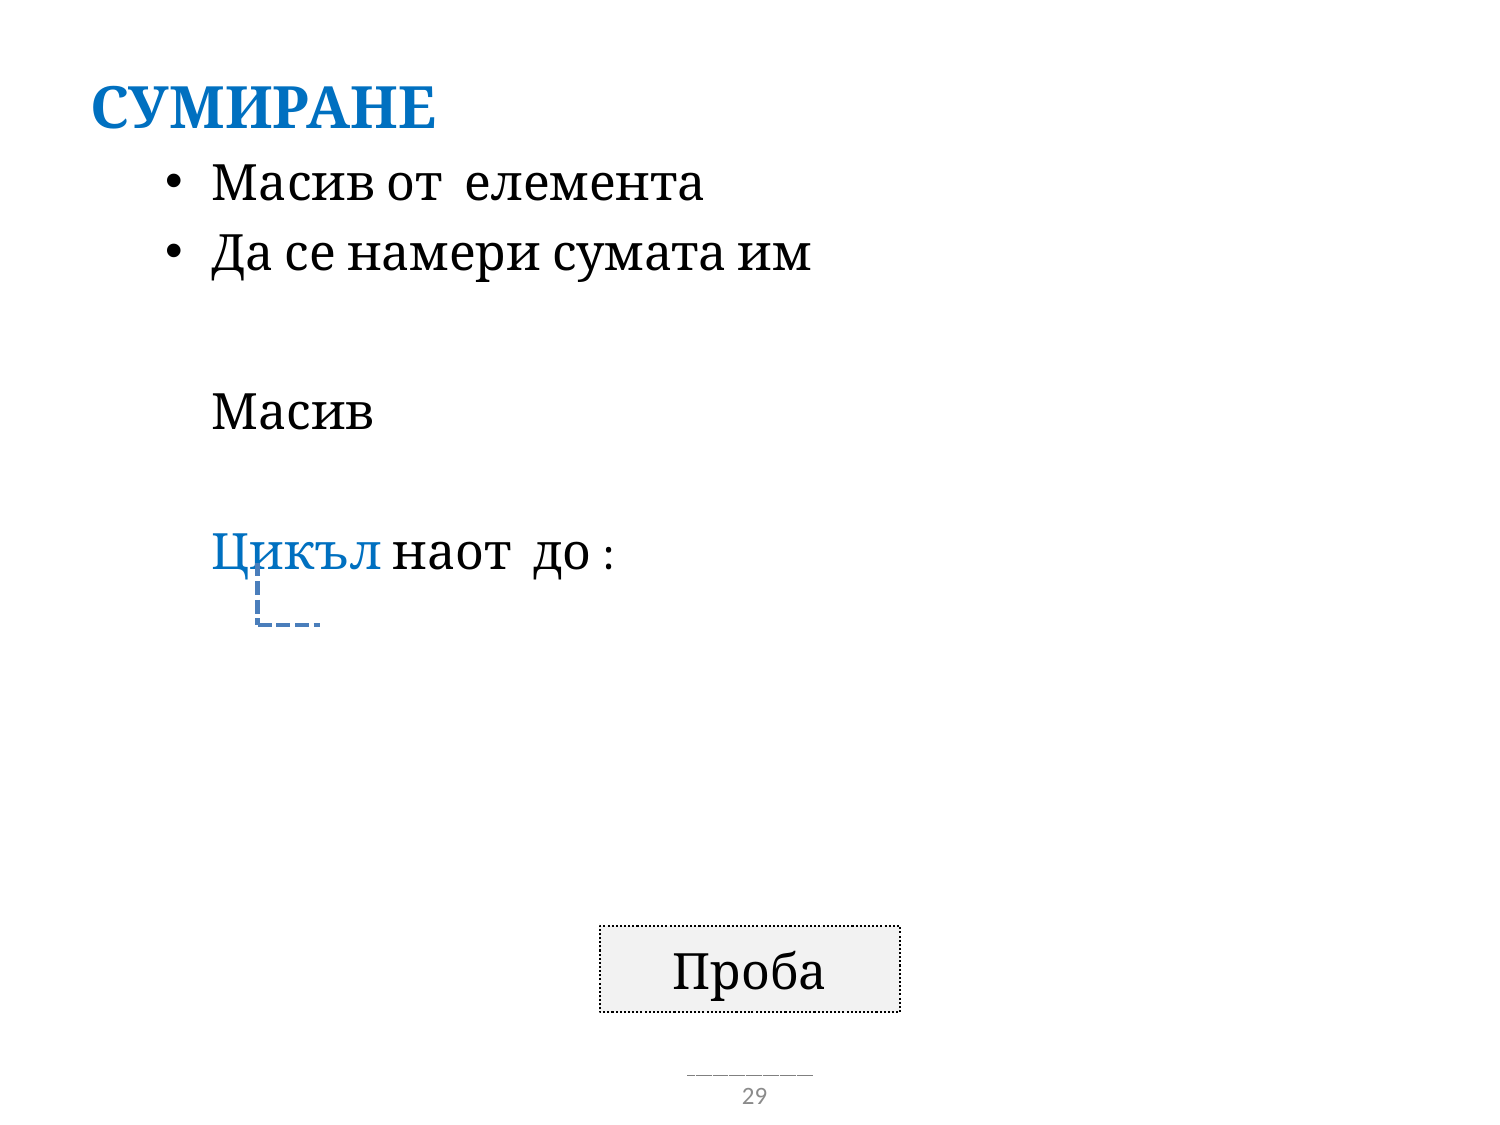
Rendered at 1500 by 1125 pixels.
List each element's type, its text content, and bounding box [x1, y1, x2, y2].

slide_number 29 [579, 1065, 930, 1125]
text_box Проба [598, 924, 902, 1014]
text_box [257, 562, 321, 626]
